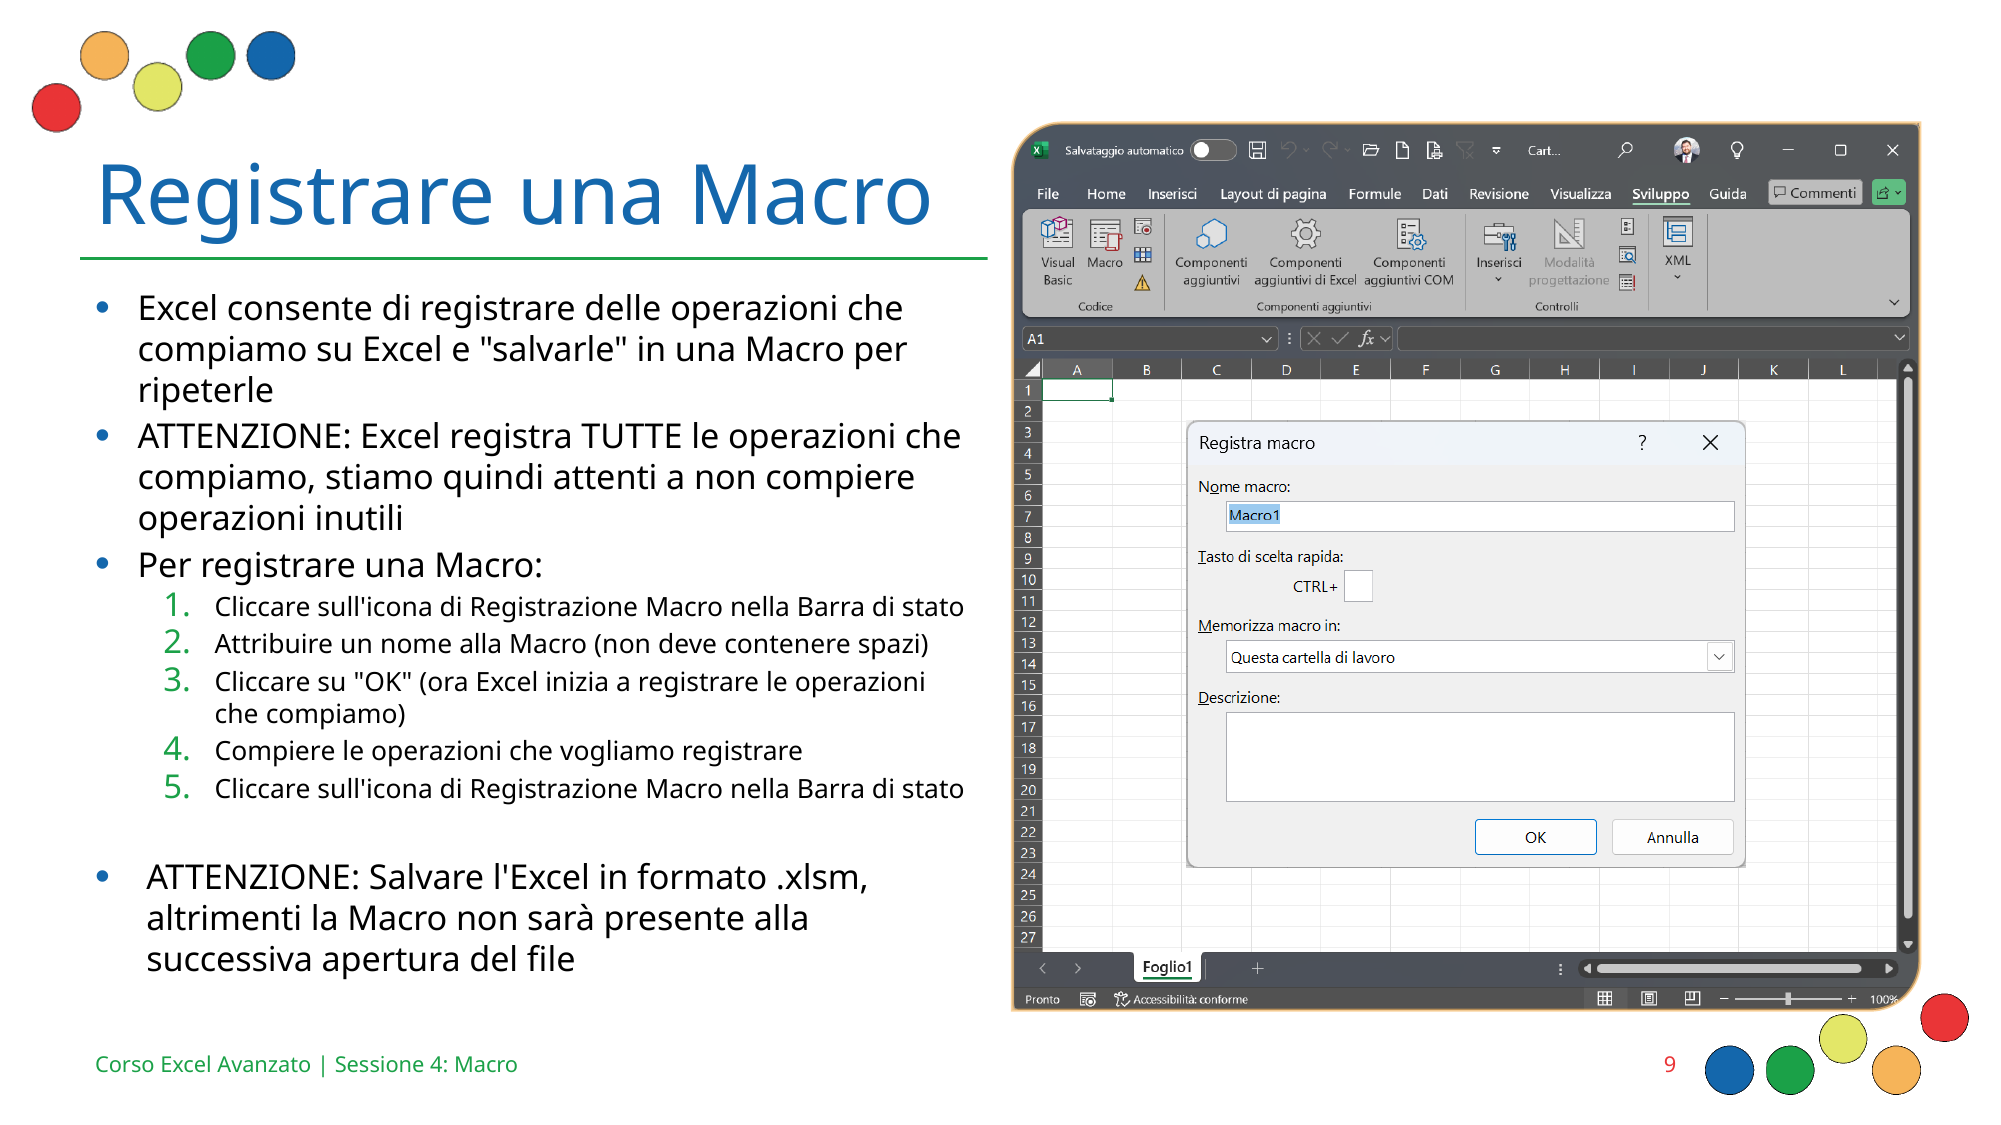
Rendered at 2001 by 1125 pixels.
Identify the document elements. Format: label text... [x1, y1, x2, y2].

list Excel consente di registrare delle operazioni che compiamo su Excel e "salvarle" in una Macro per ripeterle ATTENZIONE: Excel registra TUTTE le operazioni che compiamo, stiamo quindi attenti a non compiere operazioni inutili Per registrare una Macro: Cliccare sull'icona di Registrazione Macro nella Barra di stato Attribuire un nome alla Macro (non deve contenere spazi) Cliccare su "OK" (ora Excel inizia a registrare le operazioni che compiamo) Compiere le operazioni che vogliamo registrare Cliccare sull'icona di Registrazione Macro nella Barra di stato ATTENZIONE: Salvare l'Excel in formato .xlsm, altrimenti la Macro non sarà presente alla successiva apertura del file [80, 278, 988, 1011]
slide_number 9 [1583, 1035, 1692, 1096]
picture [1012, 122, 1971, 1096]
title Registrare una Macro [80, 123, 988, 259]
footer Corso Excel Avanzato | Sessione 4: Macro [80, 1035, 1571, 1096]
picture [29, 30, 295, 135]
